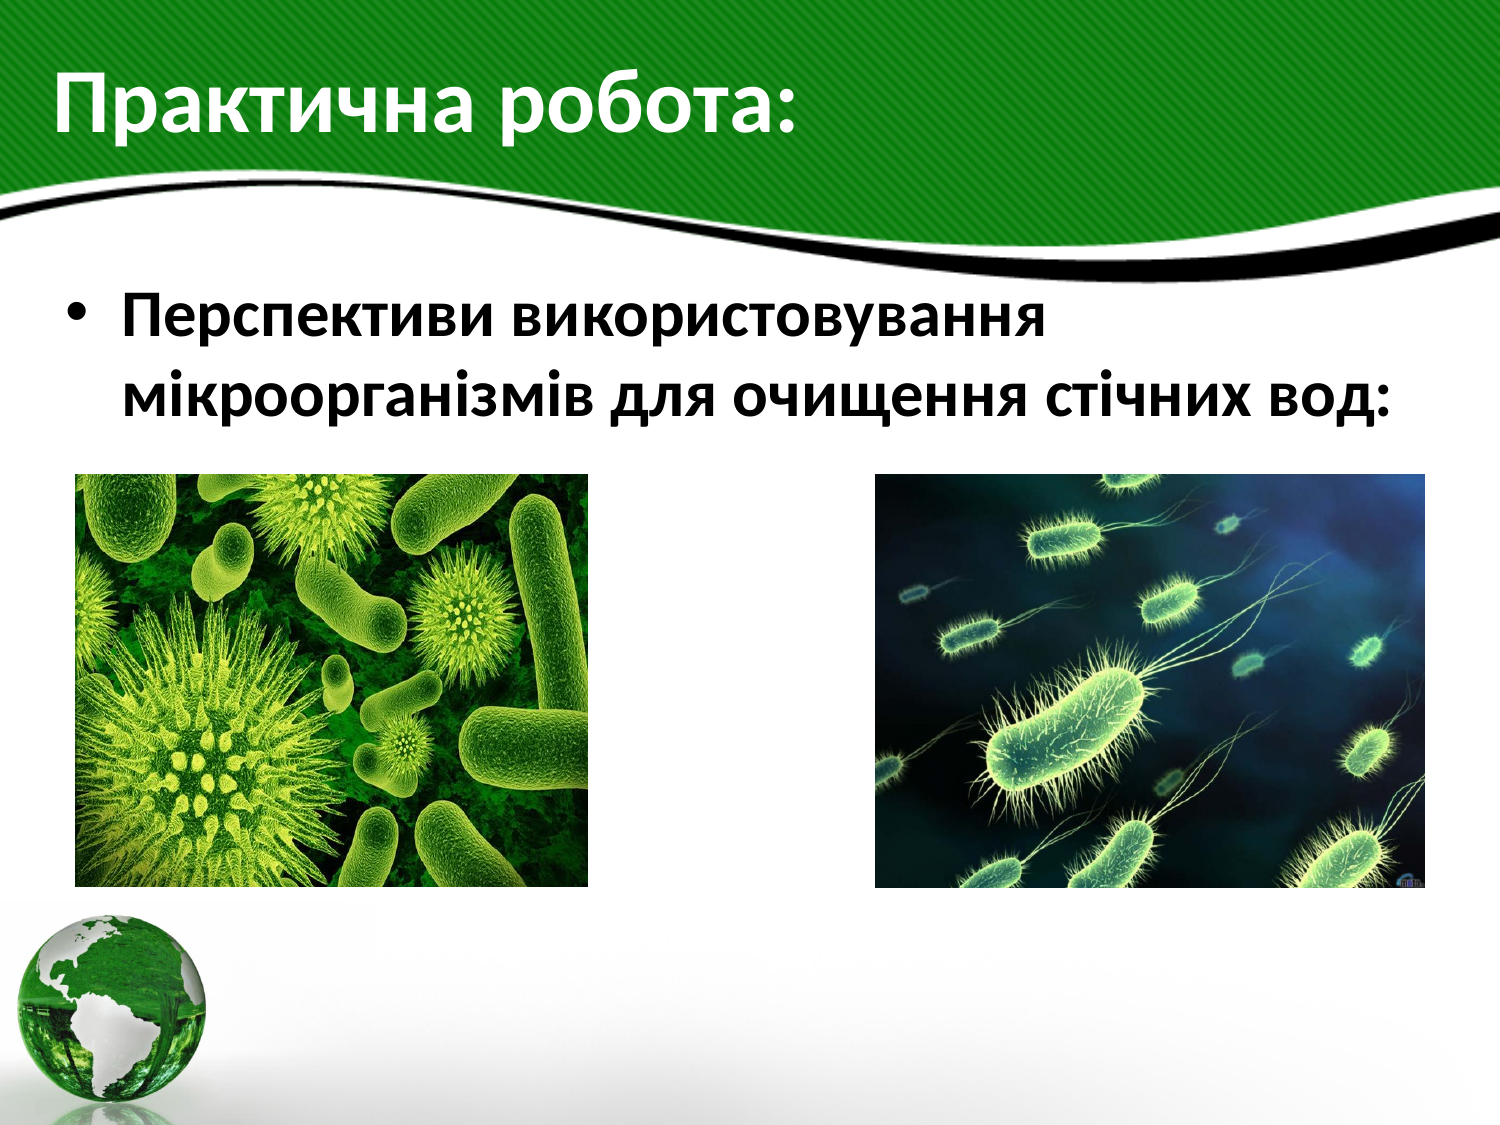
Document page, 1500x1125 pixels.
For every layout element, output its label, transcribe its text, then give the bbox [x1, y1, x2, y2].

title Практична робота: [37, 8, 1463, 183]
picture [0, 0, 1500, 1125]
list Перспективи використовування мікроорганізмів для очищення стічних вод: [49, 262, 1463, 1026]
